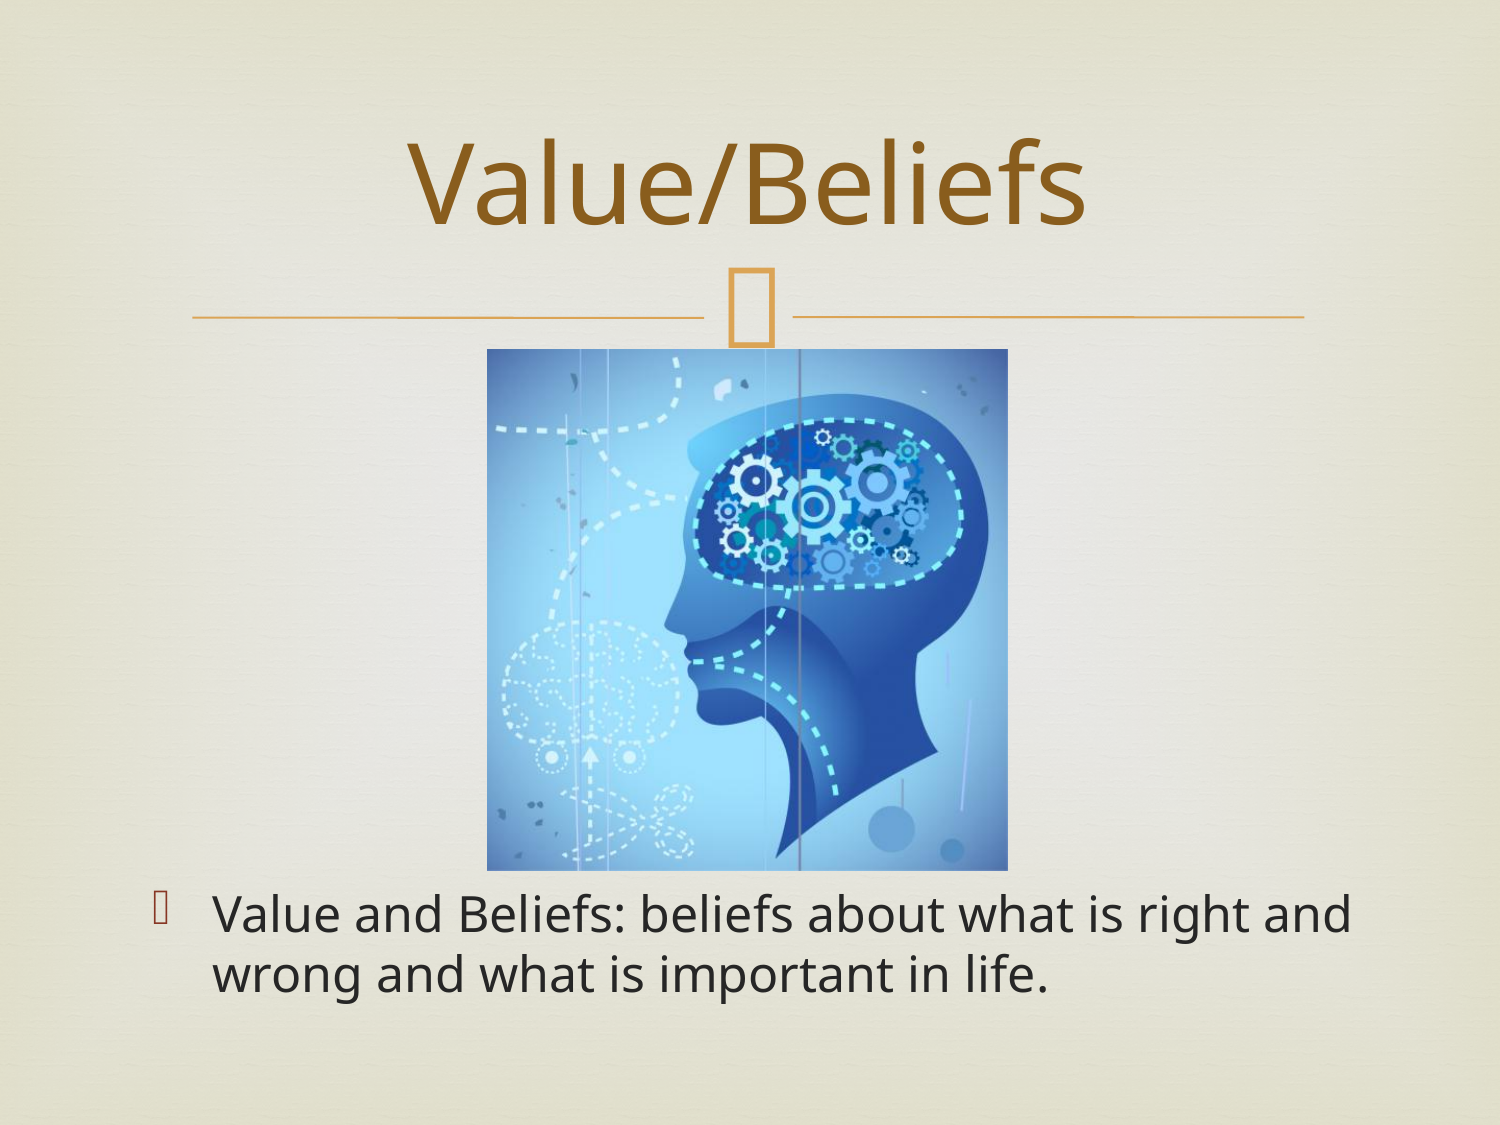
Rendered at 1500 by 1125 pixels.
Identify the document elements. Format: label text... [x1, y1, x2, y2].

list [486, 349, 1009, 871]
title Value/Beliefs [112, 93, 1386, 267]
list Value and Beliefs: beliefs about what is right and wrong and what is important in life. [137, 875, 1386, 1100]
